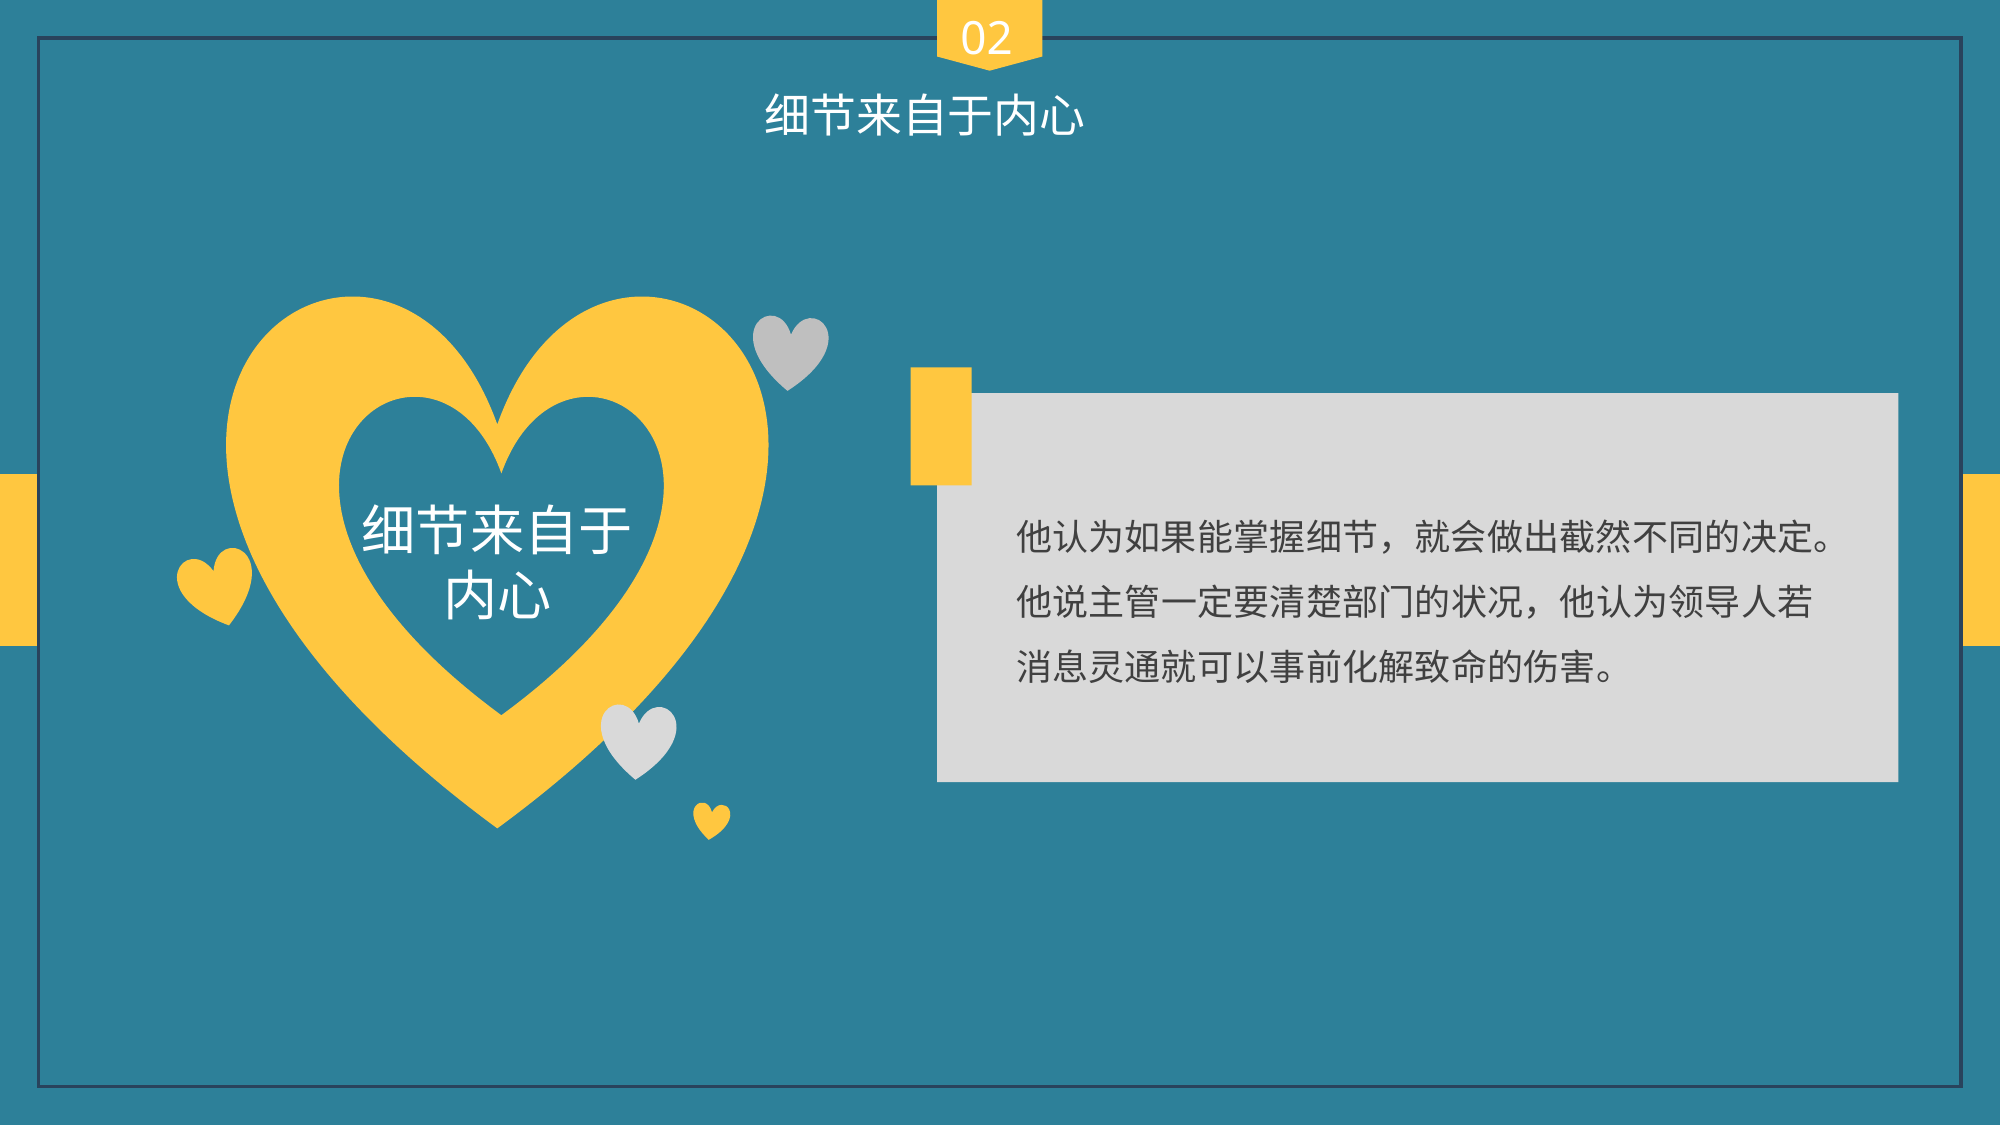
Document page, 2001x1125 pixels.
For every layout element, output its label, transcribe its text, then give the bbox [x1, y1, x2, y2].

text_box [226, 296, 769, 829]
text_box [937, 0, 1058, 72]
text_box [936, 393, 1899, 783]
text_box [697, 829, 725, 842]
text_box [175, 548, 226, 626]
text_box 细节来自于内心 [749, 79, 1253, 150]
text_box [909, 366, 973, 486]
text_box [769, 314, 830, 393]
